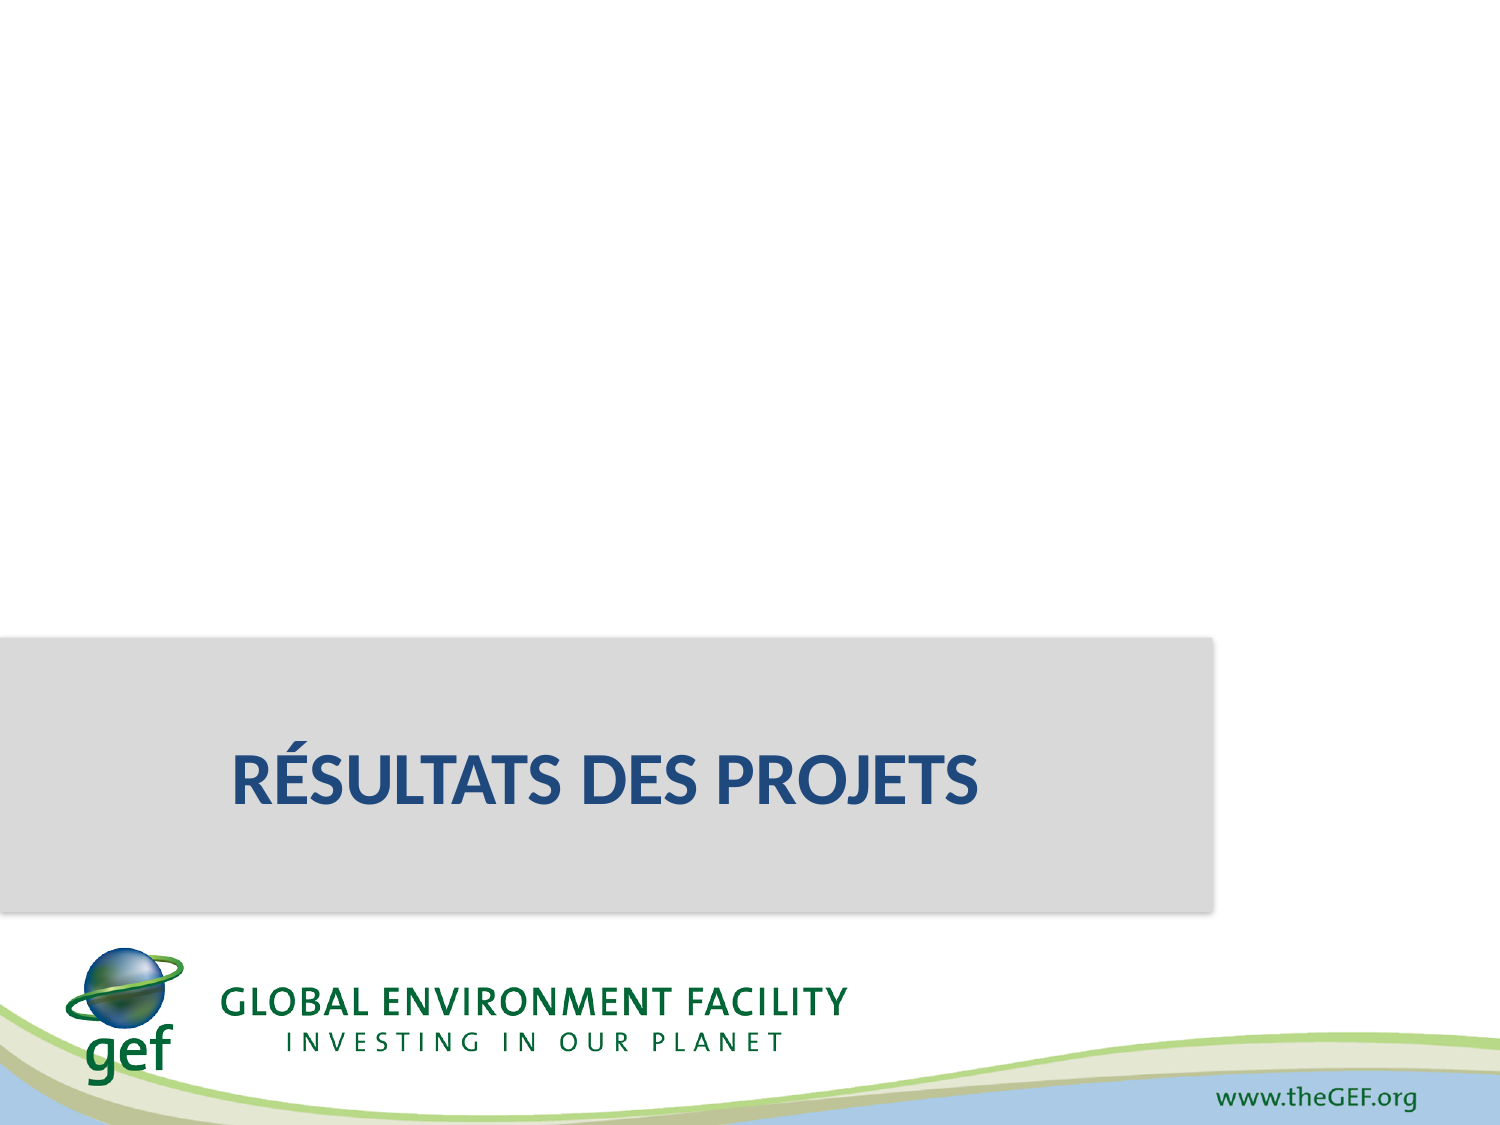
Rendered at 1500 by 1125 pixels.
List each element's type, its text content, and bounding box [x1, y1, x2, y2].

picture [0, 920, 1500, 1125]
text_box Résultats des projets [0, 637, 1213, 913]
